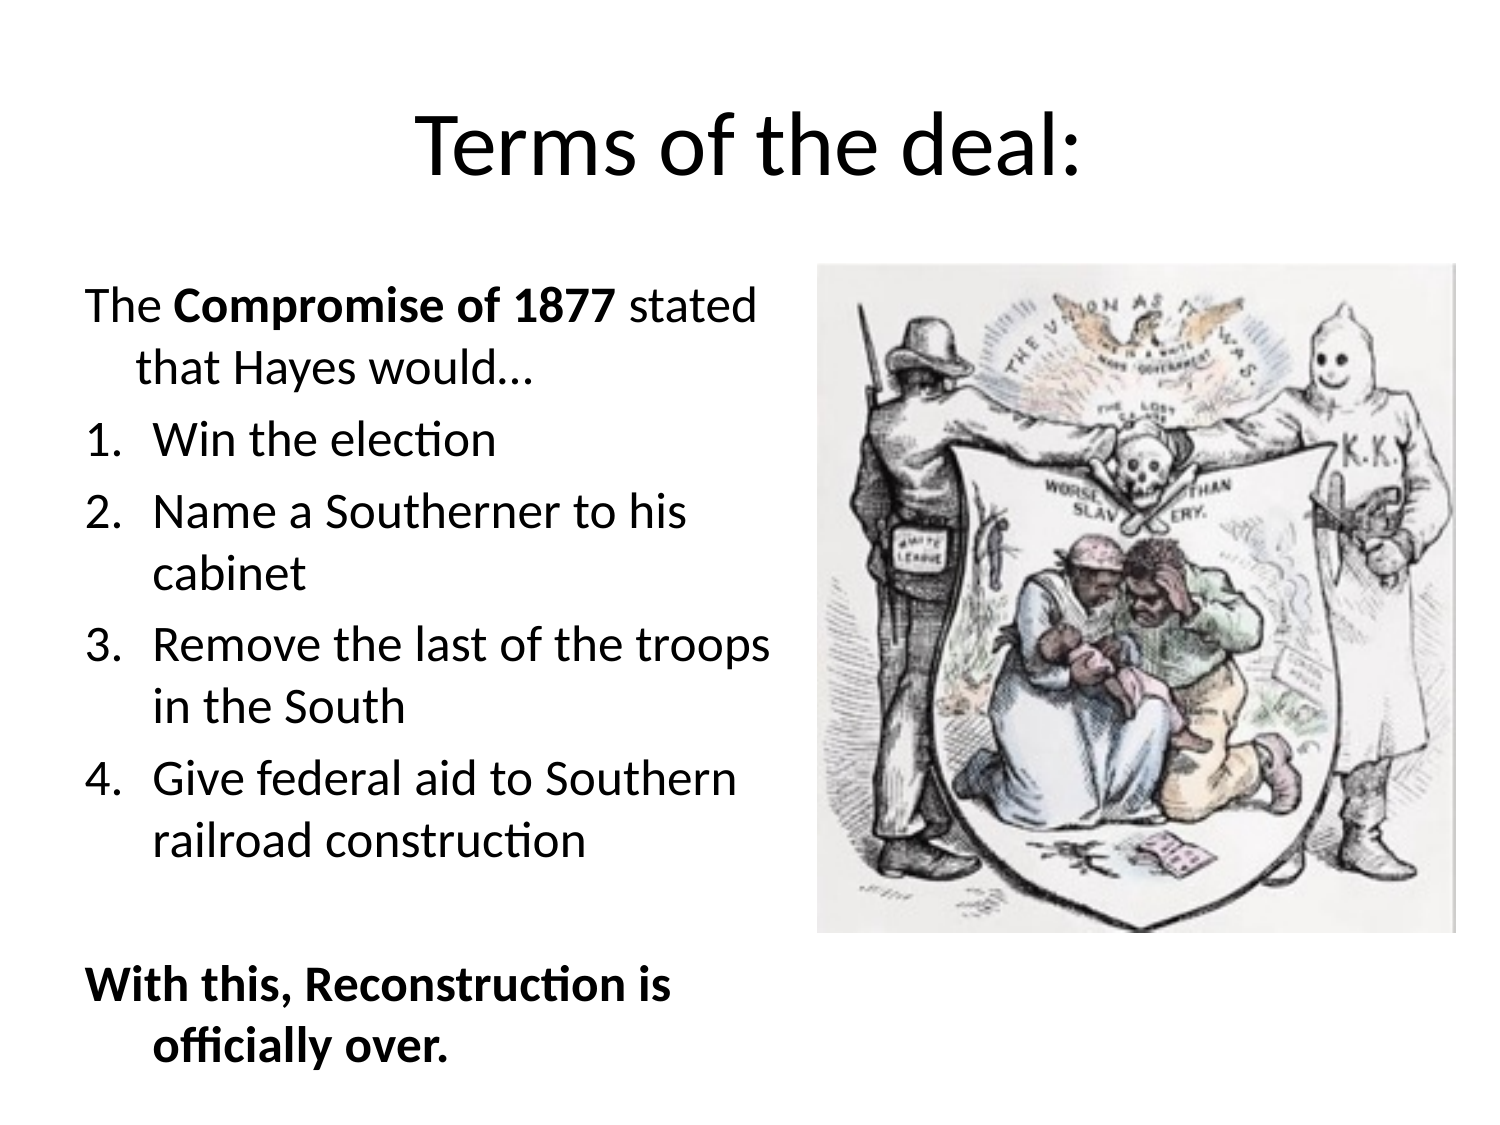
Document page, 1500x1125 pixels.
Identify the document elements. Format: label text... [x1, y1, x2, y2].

title Terms of the deal: [75, 45, 1425, 233]
list The Compromise of 1877 stated that Hayes would… Win the election Name a Southerner to his cabinet Remove the last of the troops in the South Give federal aid to Southern railroad construction With this, Reconstruction is officially over. [69, 263, 818, 1081]
picture [817, 263, 1456, 933]
